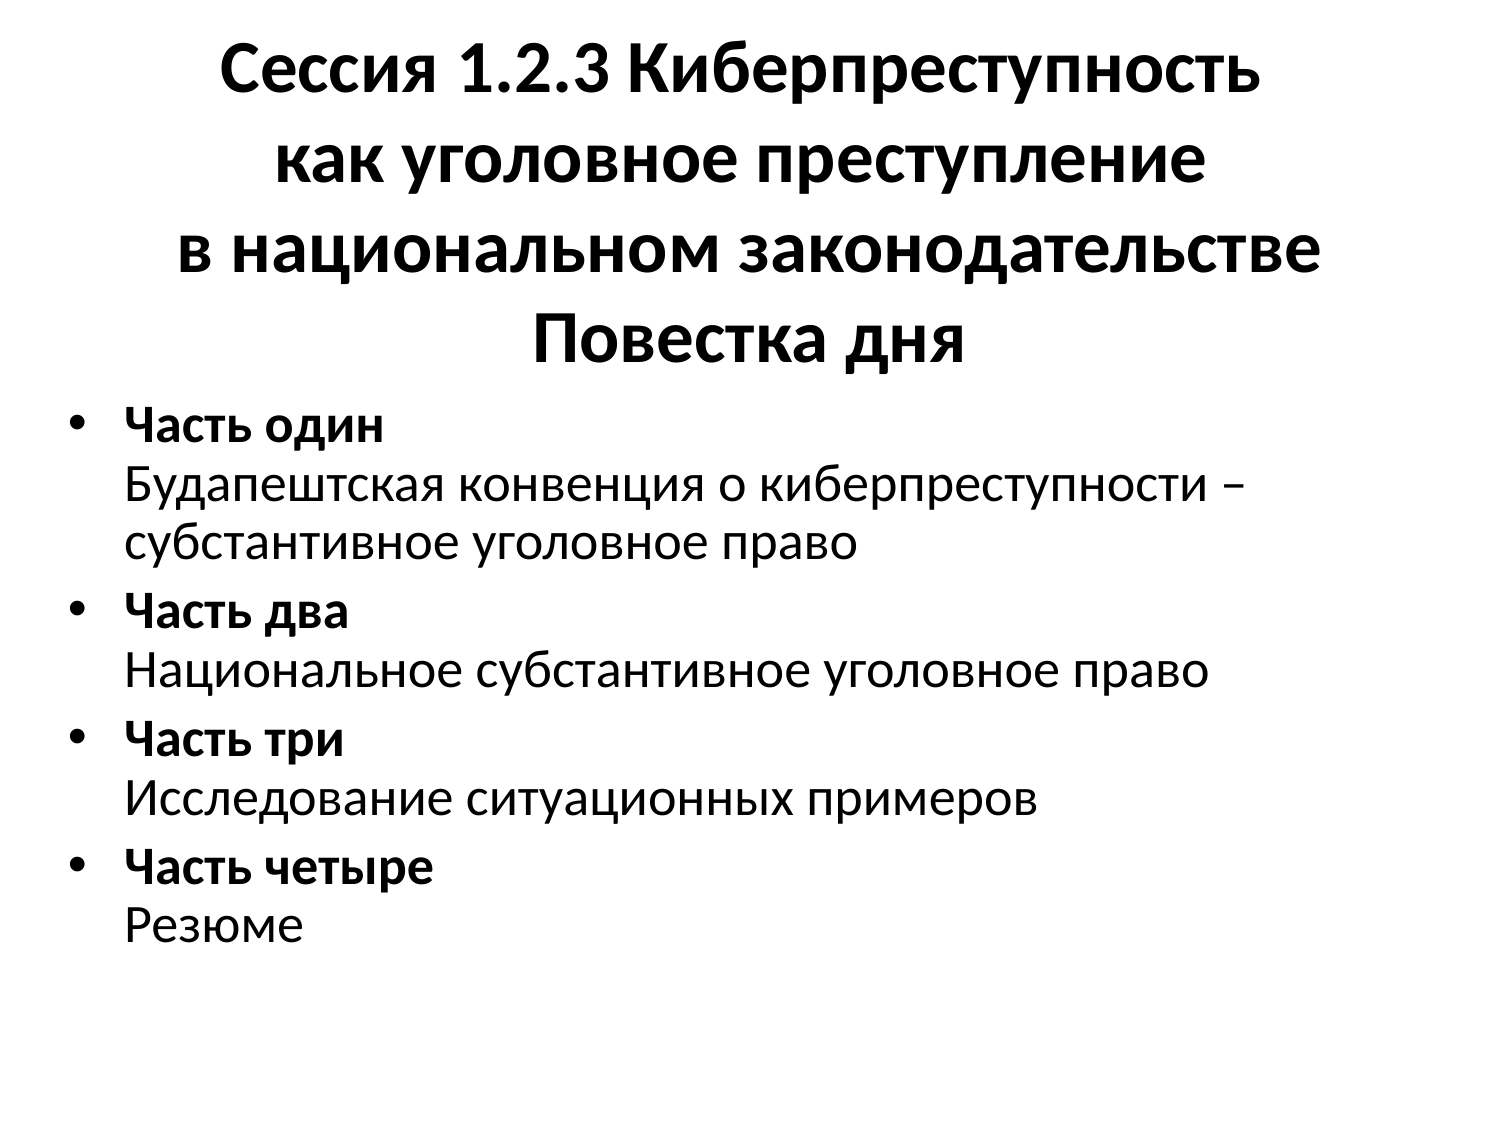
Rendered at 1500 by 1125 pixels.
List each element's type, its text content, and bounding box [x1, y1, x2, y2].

title Сессия 1.2.3 Киберпреступность как уголовное преступление в национальном законодательстве Повестка дня [75, 48, 1425, 347]
text_box Часть один Будапештская конвенция о киберпреступности – субстантивное уголовное право Часть два Национальное субстантивное уголовное право Часть три Исследование ситуационных примеров Часть четыре Резюме [53, 388, 1450, 997]
